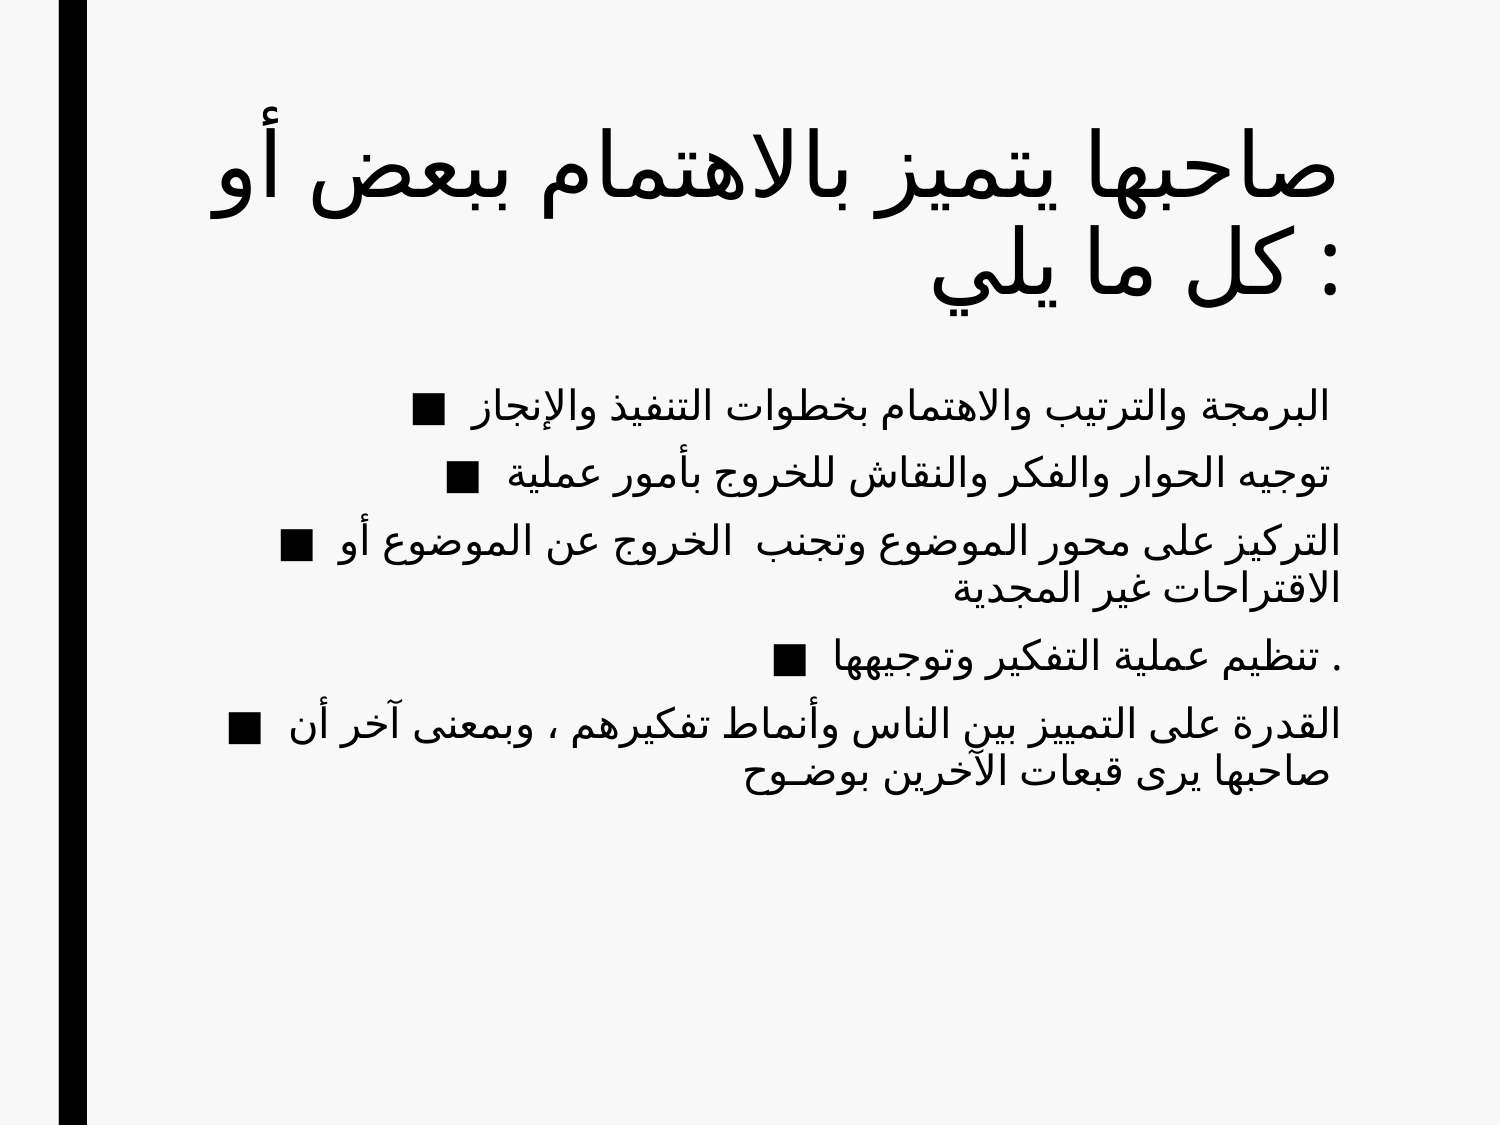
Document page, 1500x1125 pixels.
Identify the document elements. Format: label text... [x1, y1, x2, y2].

title صاحبها يتميز بالاهتمام ببعض أو كل ما يلي : [168, 111, 1351, 357]
list البرمجة والترتيب والاهتمام بخطوات التنفيذ والإنجاز توجيه الحوار والفكر والنقاش للخروج بأمور عملية التركيز على محور الموضوع وتجنب الخروج عن الموضوع أو الاقتراحات غير المجدية تنظيم عملية التفكير وتوجيهها . القدرة على التمييز بين الناس وأنماط تفكيرهم ، وبمعنى آخر أن صاحبها يرى قبعات الآخرين بوضـوح [168, 374, 1351, 963]
